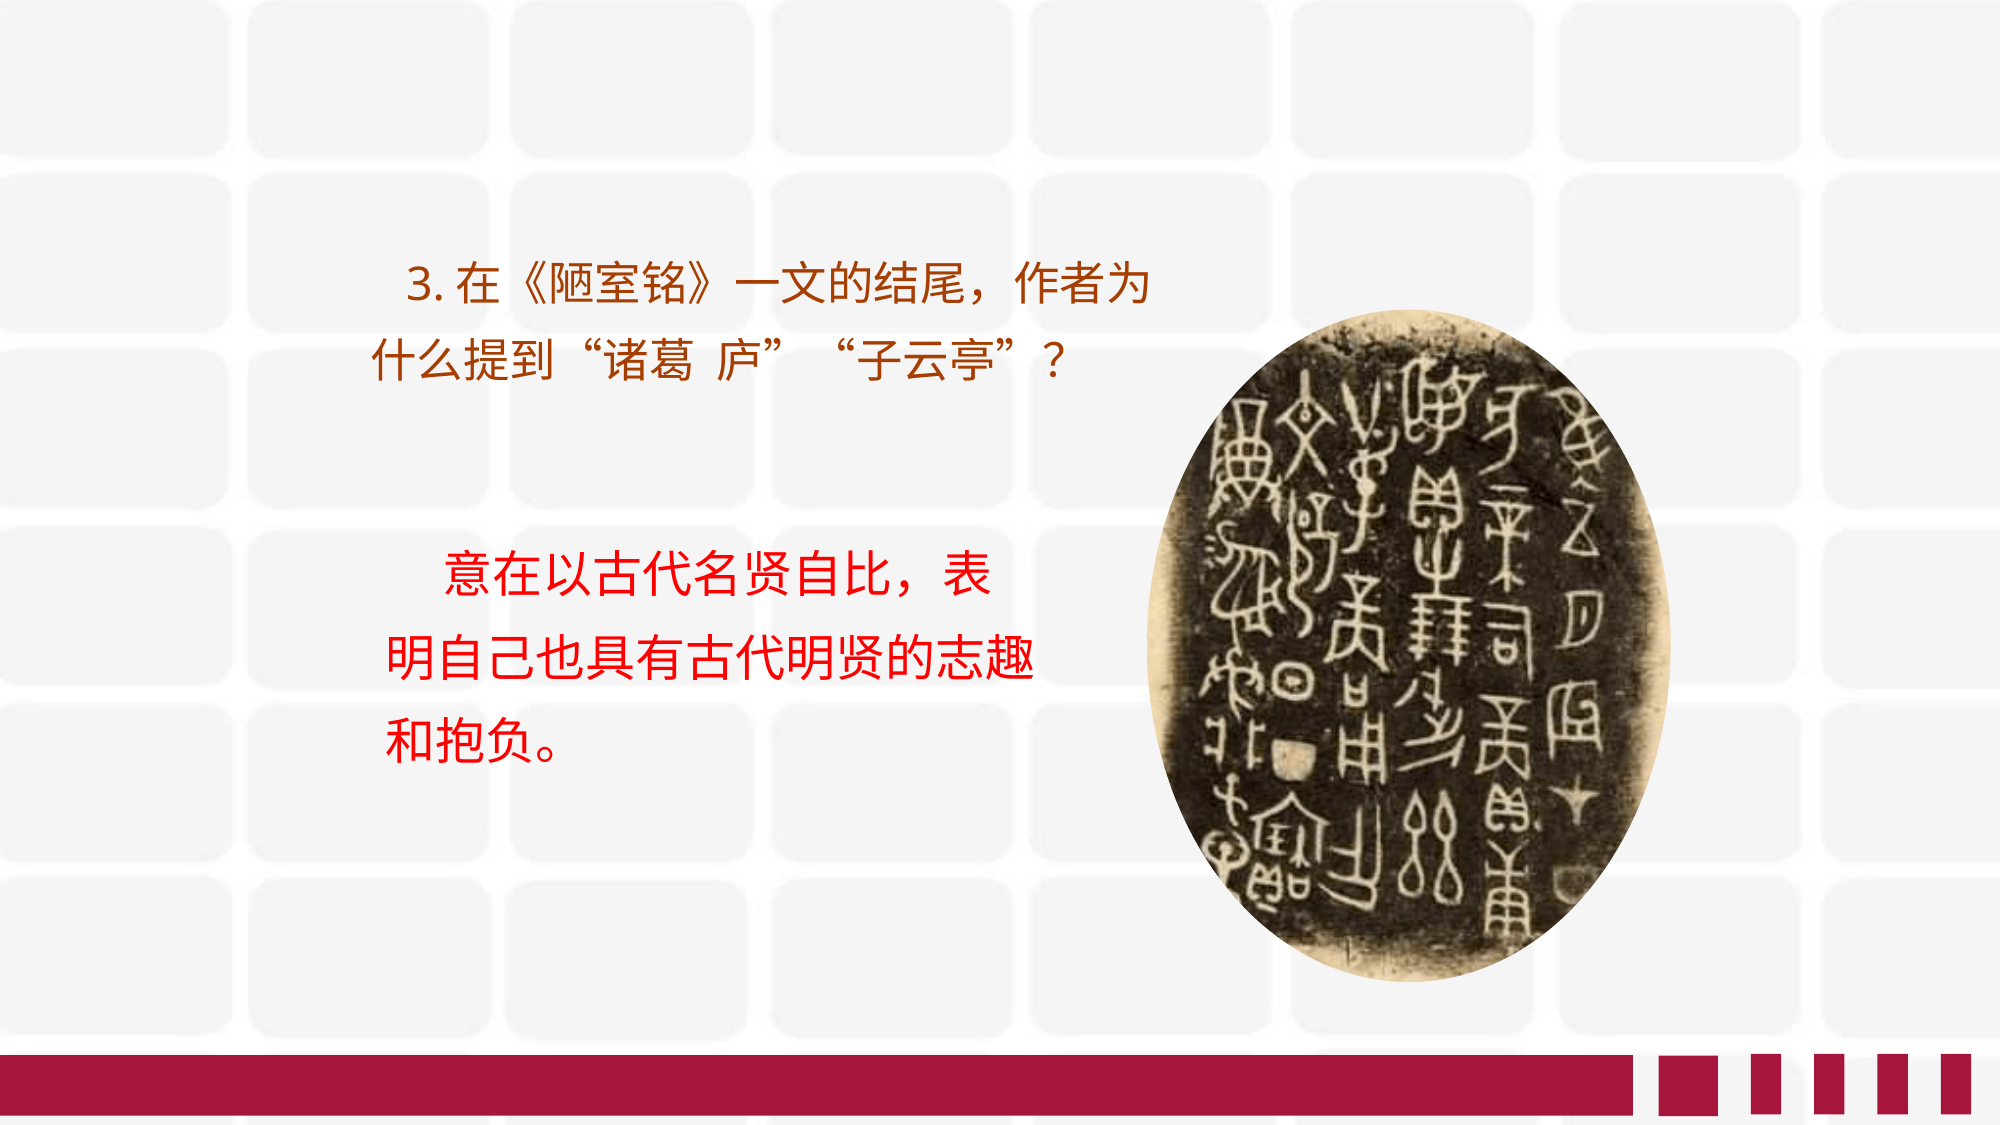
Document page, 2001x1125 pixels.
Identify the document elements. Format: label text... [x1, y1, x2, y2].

list 3.在《陋室铭》一文的结尾，作者为什么提到“诸葛 庐”“子云亭”？ [355, 224, 1173, 457]
picture [0, 0, 2000, 1125]
text_box 意在以古代名贤自比，表 明自己也具有古代明贤的志趣 和抱负。 [370, 512, 1075, 777]
